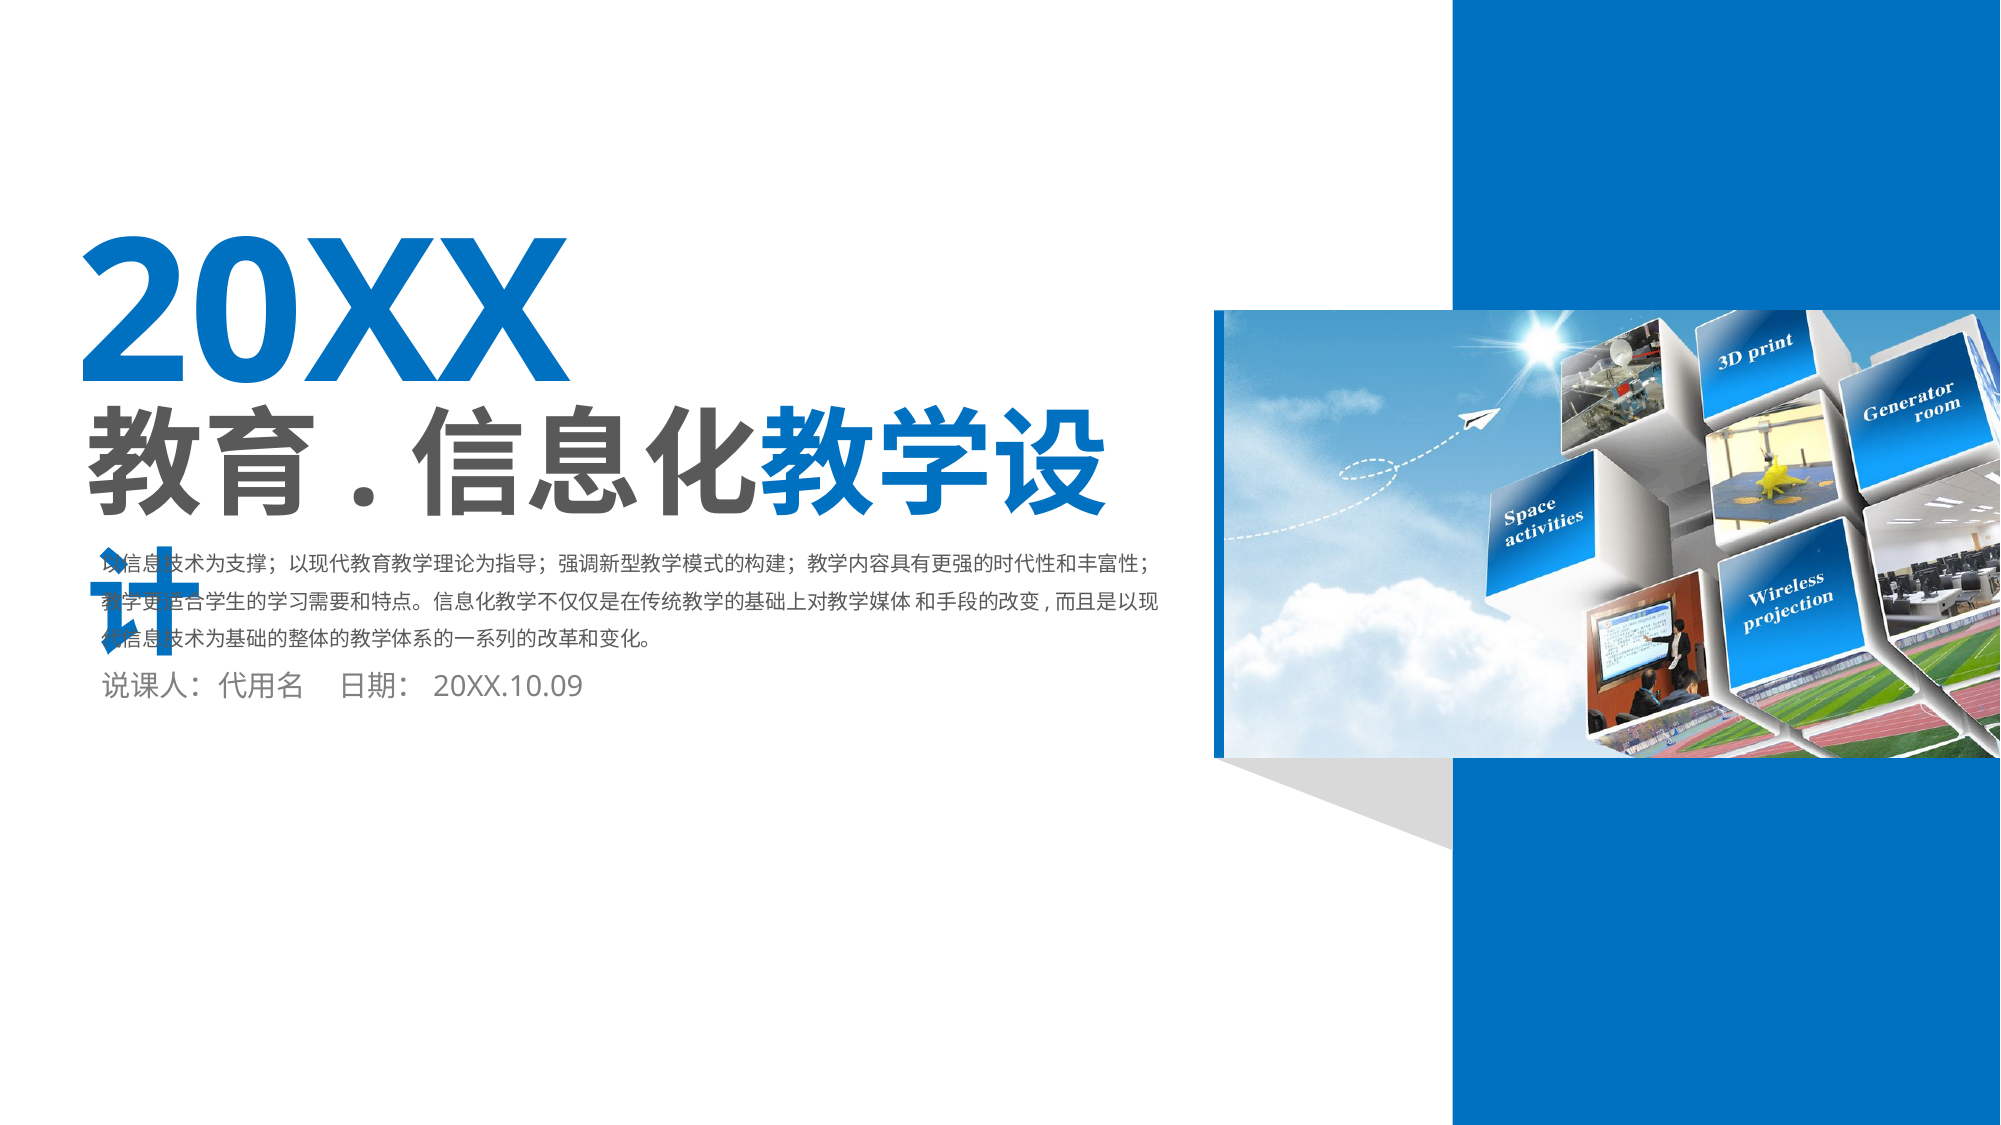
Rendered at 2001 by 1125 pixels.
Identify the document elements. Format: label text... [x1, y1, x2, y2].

text_box 教育.信息化教学设计 [86, 389, 1214, 670]
text_box 以信息技术为支撑；以现代教育教学理论为指导；强调新型教学模式的构建；教学内容具有更强的时代性和丰富性；教学更适合学生的学习需要和特点。信息化教学不仅仅是在传统教学的基础上对教学媒体 和手段的改变,而且是以现代信息技术为基础的整体的教学体系的一系列的改革和变化。 [86, 530, 1187, 658]
picture [1224, 310, 2000, 758]
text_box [1214, 0, 2000, 1125]
text_box 说课人：代用名 日期：20XX.10.09 [85, 656, 832, 713]
text_box 20XX [60, 173, 622, 429]
